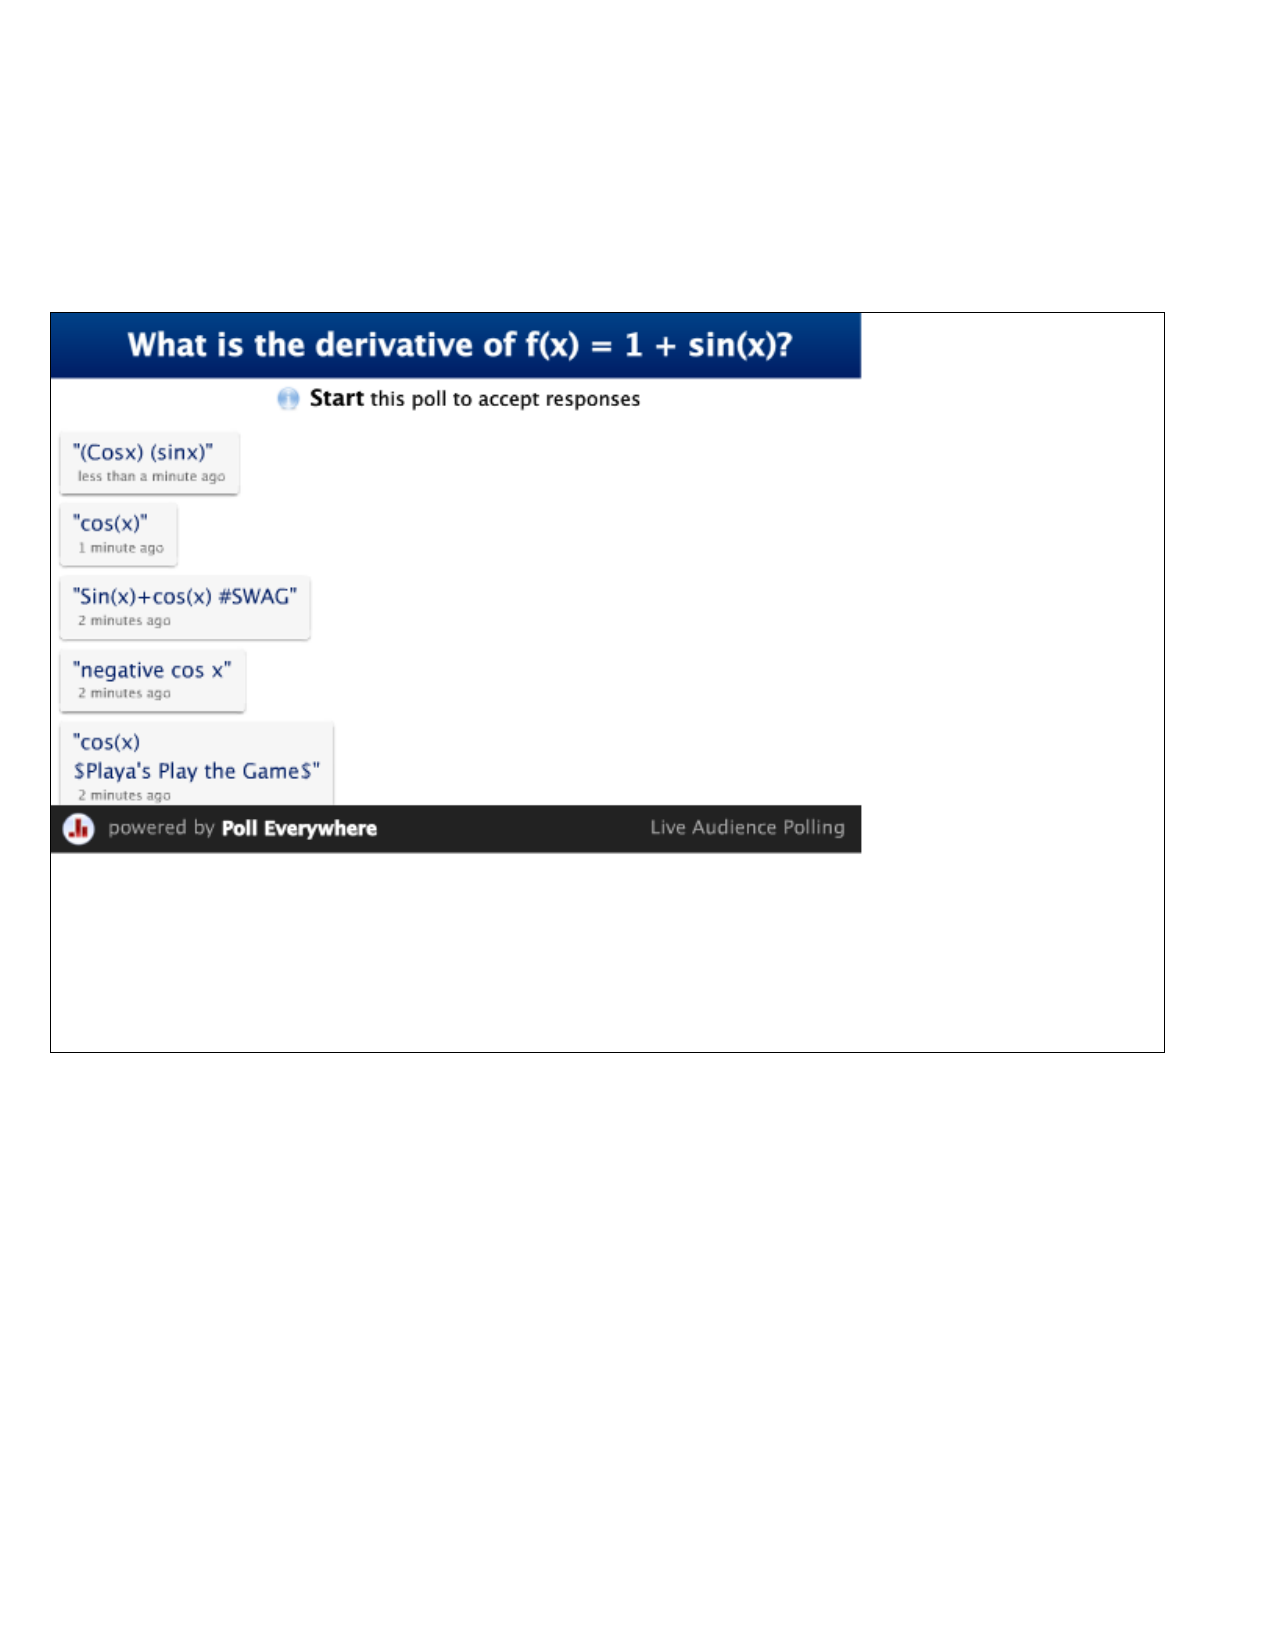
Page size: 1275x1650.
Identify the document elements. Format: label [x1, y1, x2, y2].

picture [51, 313, 1164, 1052]
